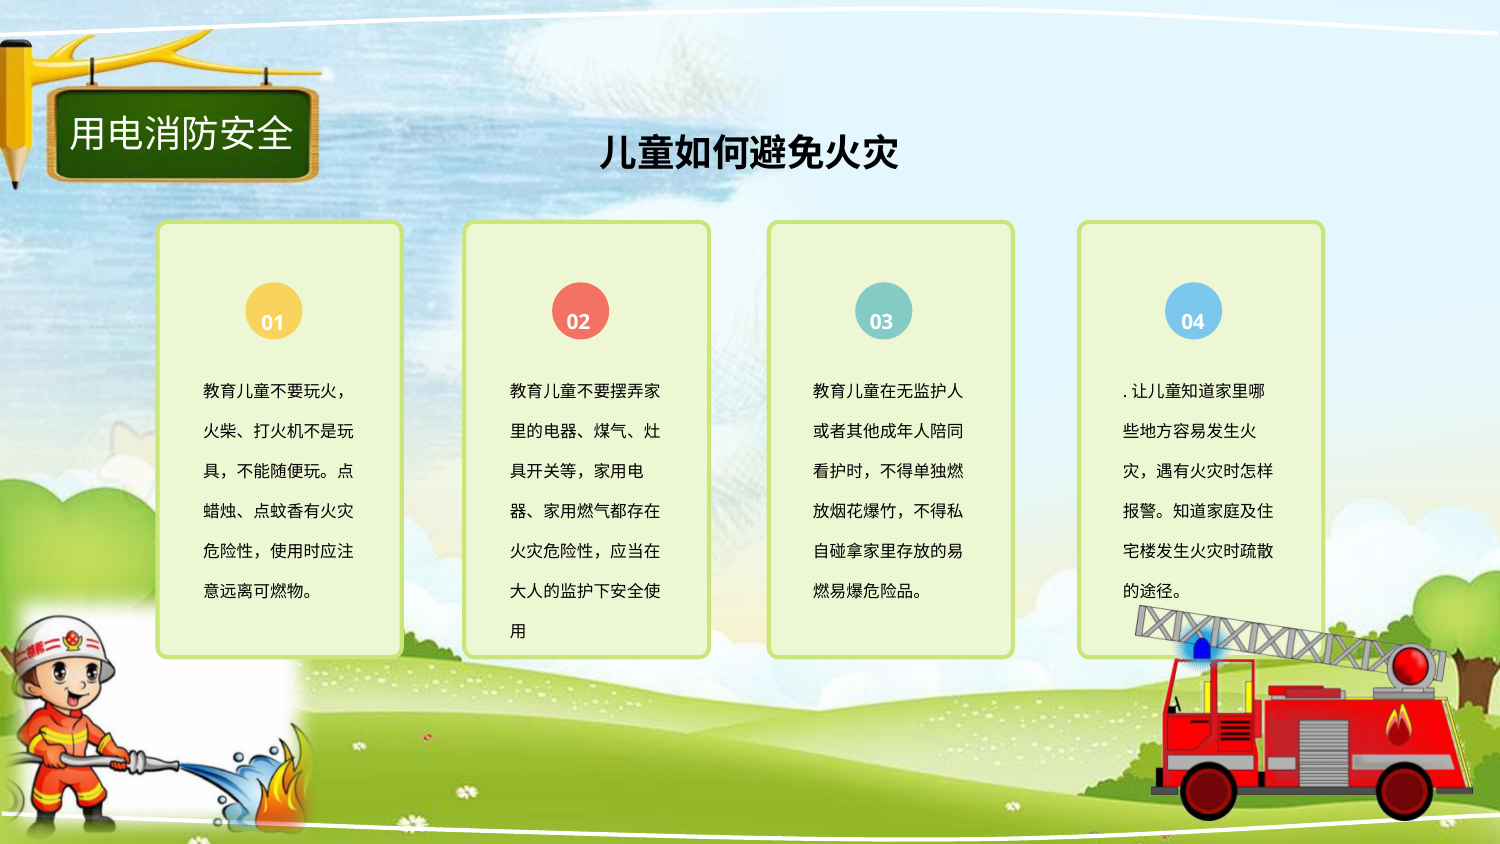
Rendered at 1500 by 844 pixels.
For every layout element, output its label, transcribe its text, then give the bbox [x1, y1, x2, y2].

text_box [157, 221, 402, 658]
text_box [464, 221, 710, 658]
picture [0, 0, 1500, 844]
text_box [768, 221, 1013, 658]
text_box 用电消防安全 [54, 103, 310, 163]
text_box 儿童如何避免火灾 [585, 121, 915, 182]
text_box [1079, 221, 1324, 658]
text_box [792, 275, 989, 459]
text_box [183, 277, 379, 459]
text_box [489, 275, 685, 459]
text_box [1102, 275, 1298, 459]
